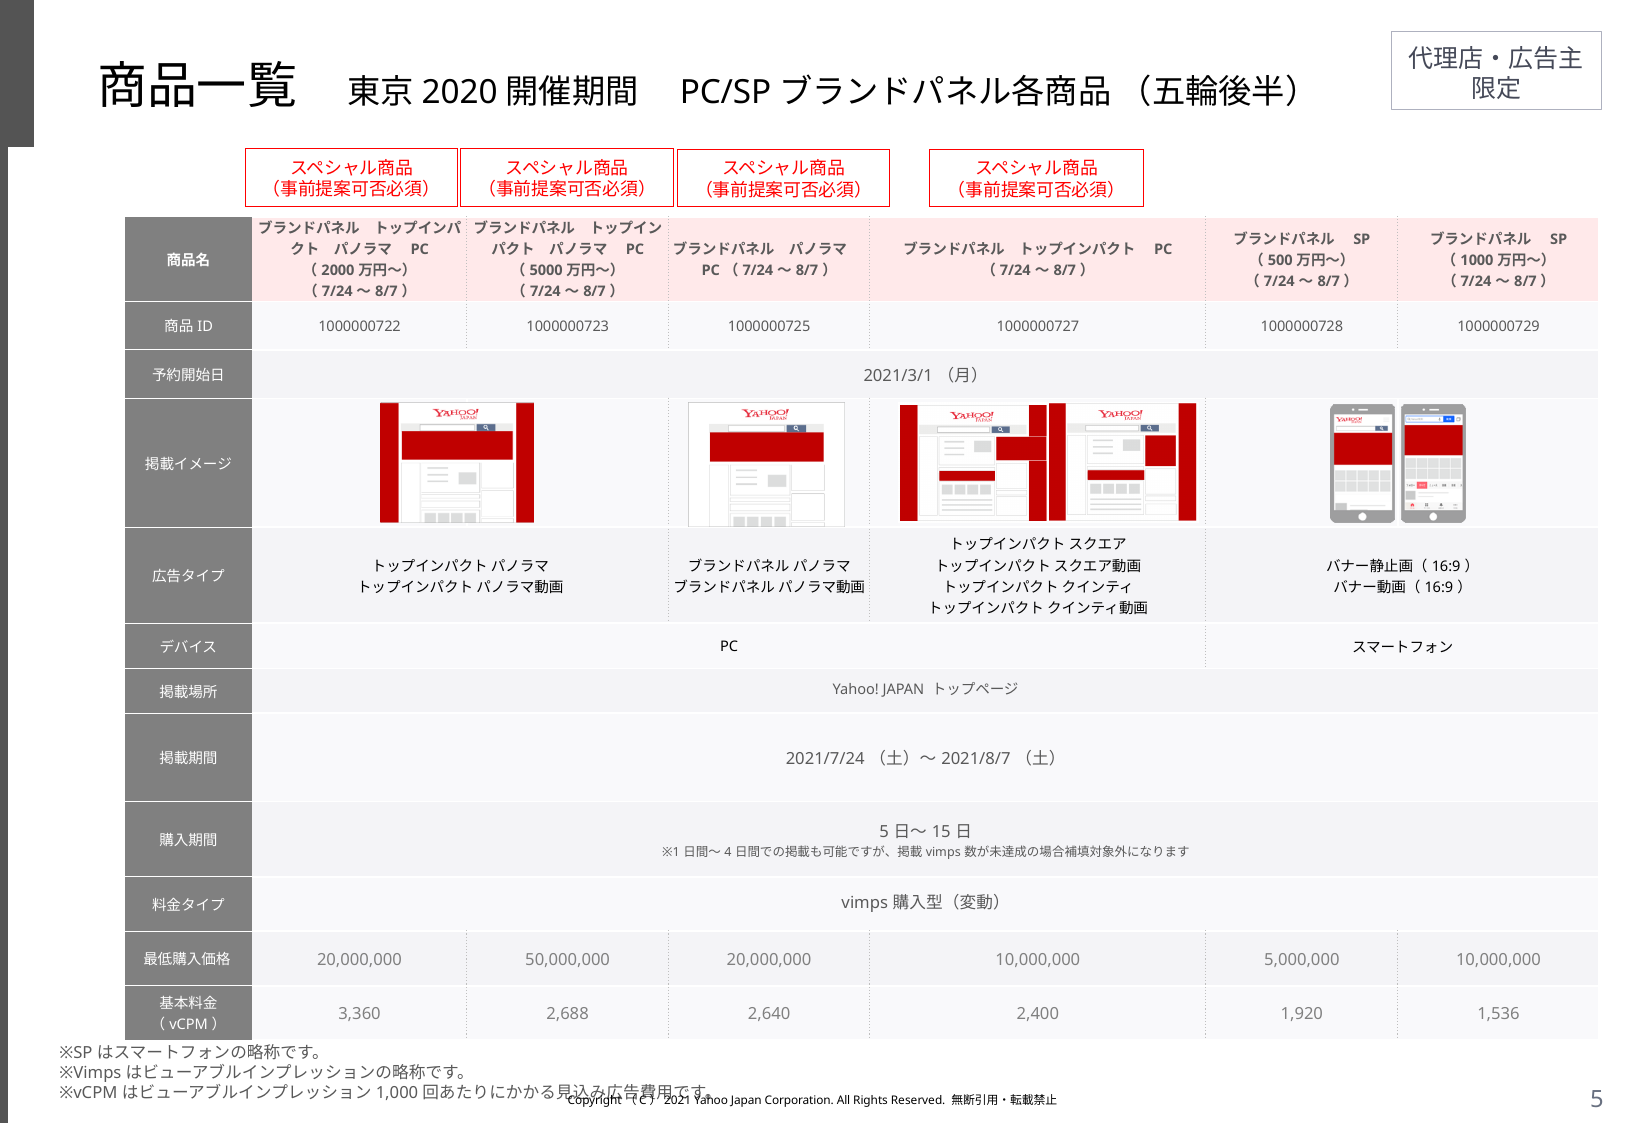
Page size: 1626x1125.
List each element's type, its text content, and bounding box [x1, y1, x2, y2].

text_box スペシャル商品 （事前提案可否必須） [460, 148, 674, 207]
table_cell 5,000,000 [1206, 932, 1398, 985]
table_cell 1000000729 [1398, 302, 1598, 349]
table_cell 3,360 [252, 987, 467, 1034]
picture [1330, 402, 1468, 528]
table_cell [1206, 399, 1397, 526]
table_cell 購入期間 [125, 802, 252, 876]
table_header ブランドパネル SP （1000万円～） （7/24～8/7） [1398, 218, 1598, 301]
table_cell 20,000,000 [252, 932, 467, 985]
text_box ※SPはスマートフォンの略称です。 ※Vimpsはビューアブルインプレッションの略称です。 ※vCPMはビューアブルインプレッション1,000回あたりにかかる見込み広告費用です。 [44, 1034, 858, 1110]
table_cell 掲載期間 [125, 714, 252, 801]
table_cell PC [252, 624, 1206, 668]
picture [898, 401, 1200, 523]
table_cell 掲載場所 [125, 669, 252, 713]
picture [380, 401, 535, 524]
table_header ブランドパネル SP （500万円～） （7/24～8/7） [1206, 218, 1398, 301]
table_cell 1,920 [1206, 987, 1398, 1039]
table_cell 1000000725 [668, 302, 870, 349]
table_cell 1000000723 [467, 302, 668, 349]
text_box スペシャル商品 （事前提案可否必須） [929, 149, 1144, 207]
table_cell 2021/3/1（月） [252, 351, 1598, 398]
table_cell 10,000,000 [870, 932, 1206, 985]
table_cell 1000000722 [252, 302, 467, 349]
table_header ブランドパネル トップインパクト パノラマ PC （2000万円～） （7/24～8/7） [252, 218, 467, 301]
text_box スペシャル商品 （事前提案可否必須） [677, 149, 890, 207]
table_cell 料金タイプ [125, 877, 252, 931]
table_cell Yahoo! JAPAN トップページ [252, 669, 1598, 712]
table_header 商品名 [125, 217, 252, 301]
table_cell [668, 399, 870, 526]
table_cell [870, 399, 1206, 526]
table_cell トップインパクト パノラマ トップインパクト パノラマ動画 [252, 528, 668, 622]
table_cell vimps購入型（変動） [252, 878, 1598, 930]
text_box スペシャル商品 （事前提案可否必須） [245, 148, 458, 207]
title 商品一覧 東京2020開催期間 PC/SPブランドパネル各商品 （五輪後半） [82, 47, 1394, 119]
table_cell 2,640 [668, 987, 870, 1039]
table_cell デバイス [125, 624, 252, 668]
table_cell 基本料金（vCPM） [125, 986, 252, 1034]
table_cell 5日～15日 ※1日間～4日間での掲載も可能ですが、掲載vimps数が未達成の場合補填対象外になります [252, 802, 1598, 876]
footer Copyright（C）2021 Yahoo Japan Corporation. All Rights Reserved. 無断引用・転載禁止 [458, 1070, 1167, 1125]
table_cell 掲載イメージ [125, 399, 252, 527]
table_cell 予約開始日 [125, 350, 252, 398]
table_cell 2,688 [467, 987, 668, 1034]
table_cell 20,000,000 [668, 932, 870, 985]
table_cell バナー静止画（16:9） バナー動画（16:9） [1206, 528, 1598, 622]
table_cell 1000000728 [1206, 302, 1398, 349]
table_cell 商品ID [125, 302, 252, 349]
table_cell 1,536 [1398, 987, 1598, 1039]
table_cell ブランドパネル パノラマ ブランドパネル パノラマ動画 [668, 528, 870, 622]
table_cell 10,000,000 [1398, 932, 1598, 985]
table_cell 2,400 [870, 987, 1206, 1039]
table_cell 最低購入価格 [125, 932, 252, 985]
table_header ブランドパネル パノラマ PC（7/24～8/7） [668, 218, 870, 301]
table_cell トップインパクト スクエア トップインパクト スクエア動画 トップインパクト クインティ トップインパクト クインティ動画 [870, 528, 1206, 622]
table_cell [468, 399, 668, 526]
table_header ブランドパネル トップインパクト PC （7/24～8/7） [870, 218, 1206, 301]
table_cell 広告タイプ [125, 528, 252, 623]
table_cell 50,000,000 [467, 932, 668, 985]
table_cell 2021/7/24（土）～2021/8/7（土） [252, 714, 1598, 801]
table_cell 1000000727 [870, 302, 1206, 349]
table_cell [252, 399, 466, 526]
picture [688, 402, 846, 528]
table_cell [1399, 399, 1598, 526]
table_cell スマートフォン [1206, 624, 1598, 668]
table_header ブランドパネル トップインパクト パノラマ PC （5000万円～） （7/24～8/7） [467, 218, 668, 301]
